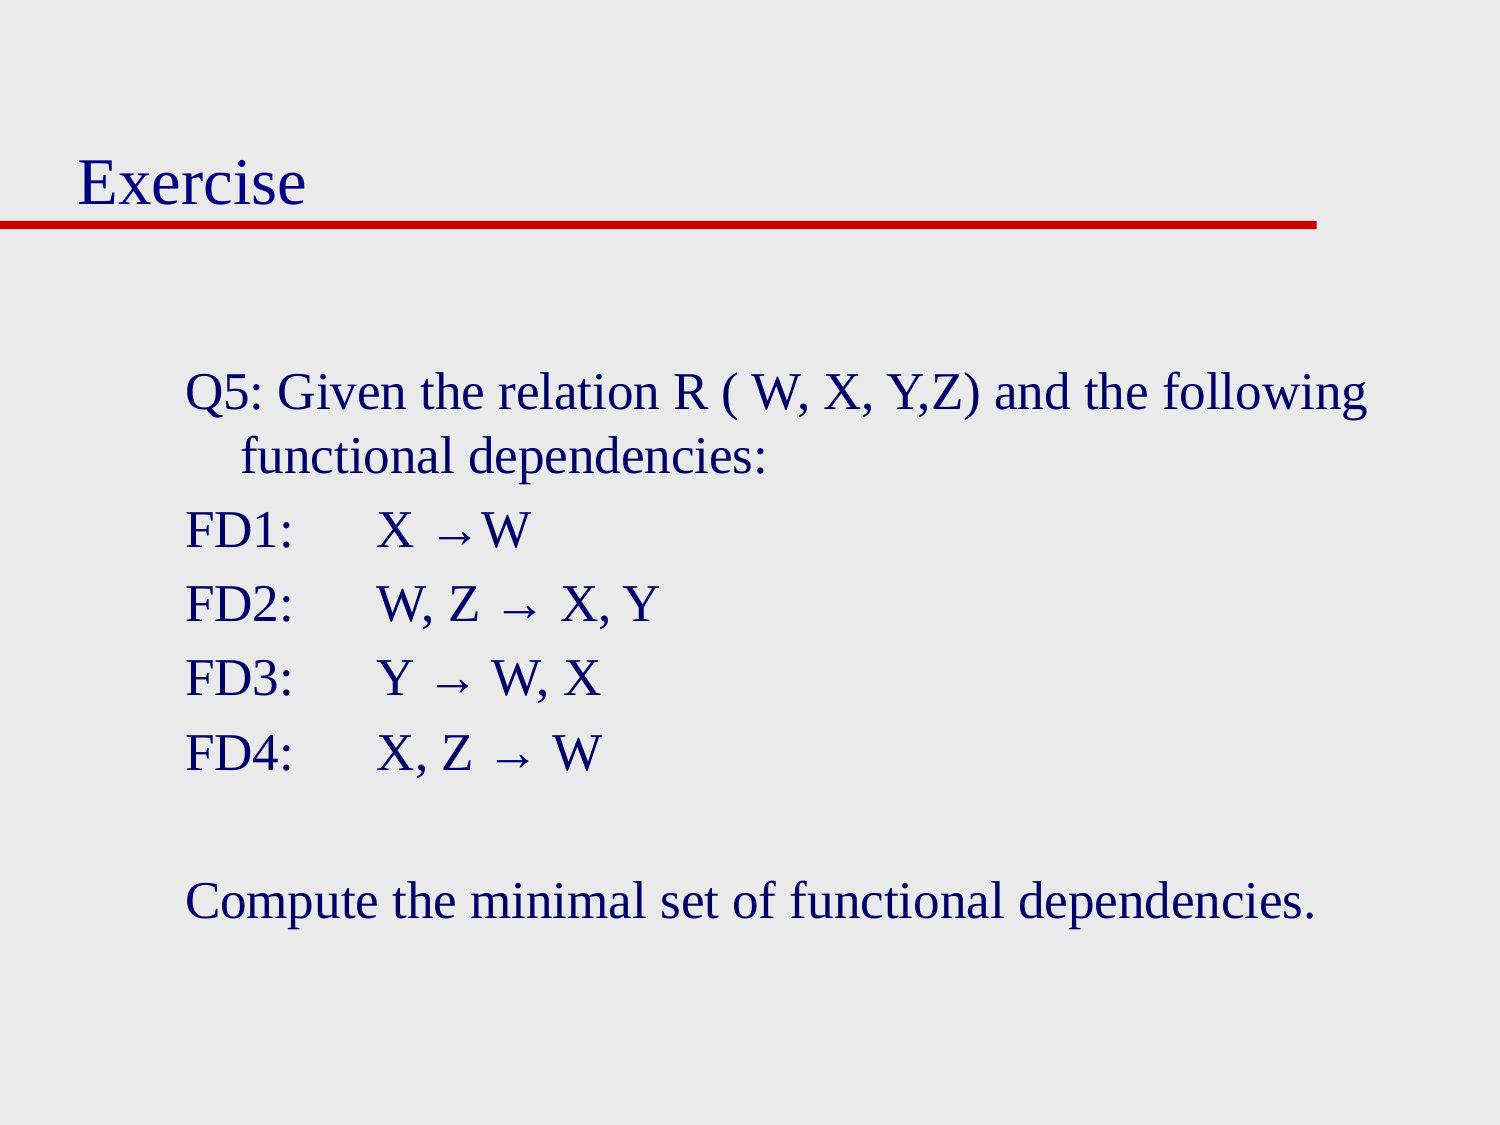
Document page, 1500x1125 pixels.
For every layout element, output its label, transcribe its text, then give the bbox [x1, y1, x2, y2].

title Exercise [62, 43, 1338, 226]
list Q5: Given the relation R ( W, X, Y,Z) and the following functional dependencies: FD1: X →W FD2: W, Z → X, Y FD3: Y → W, X FD4: X, Z → W Compute the minimal set of functional dependencies. [169, 274, 1438, 951]
